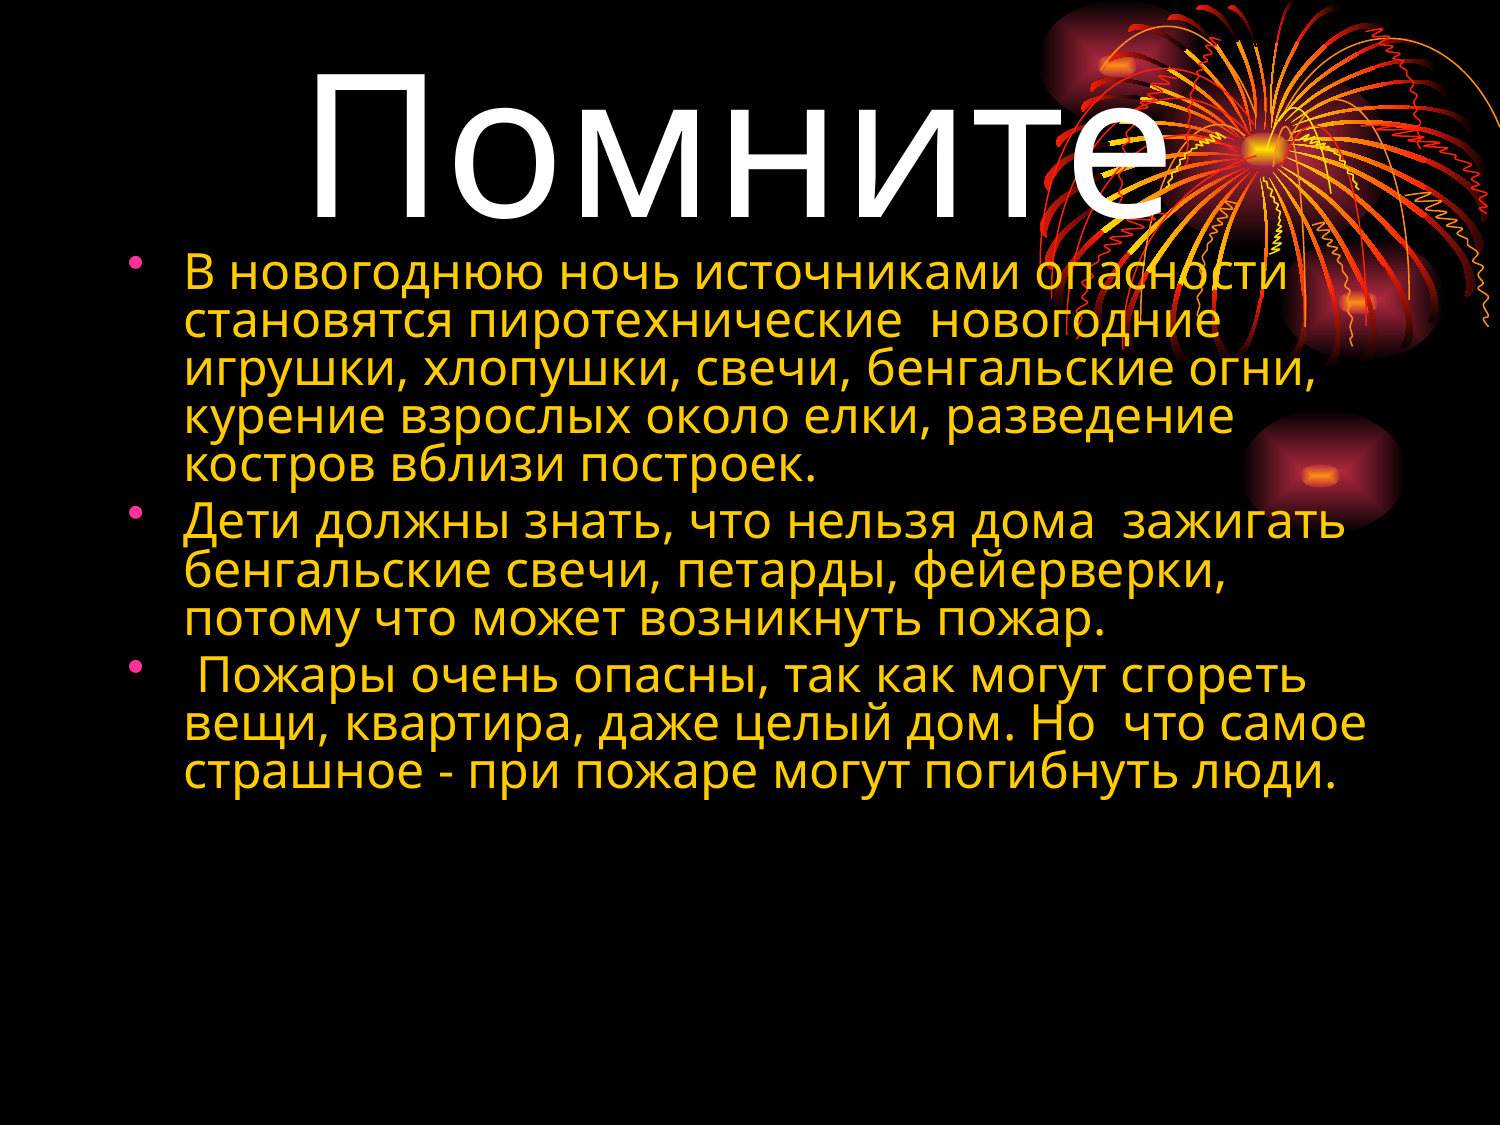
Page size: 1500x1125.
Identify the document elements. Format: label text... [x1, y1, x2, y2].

list В новогоднюю ночь источниками опасности становятся пиротехнические новогодние игрушки, хлопушки, свечи, бенгальские огни, курение взрослых около елки, разведение костров вблизи построек. Дети должны знать, что нельзя дома зажигать бенгальские свечи, петарды, фейерверки, потому что может возникнуть пожар. Пожары очень опасны, так как могут сгореть вещи, квартира, даже целый дом. Но что самое страшное - при пожаре могут погибнуть люди. [111, 243, 1388, 919]
title Помните [100, 136, 1376, 378]
